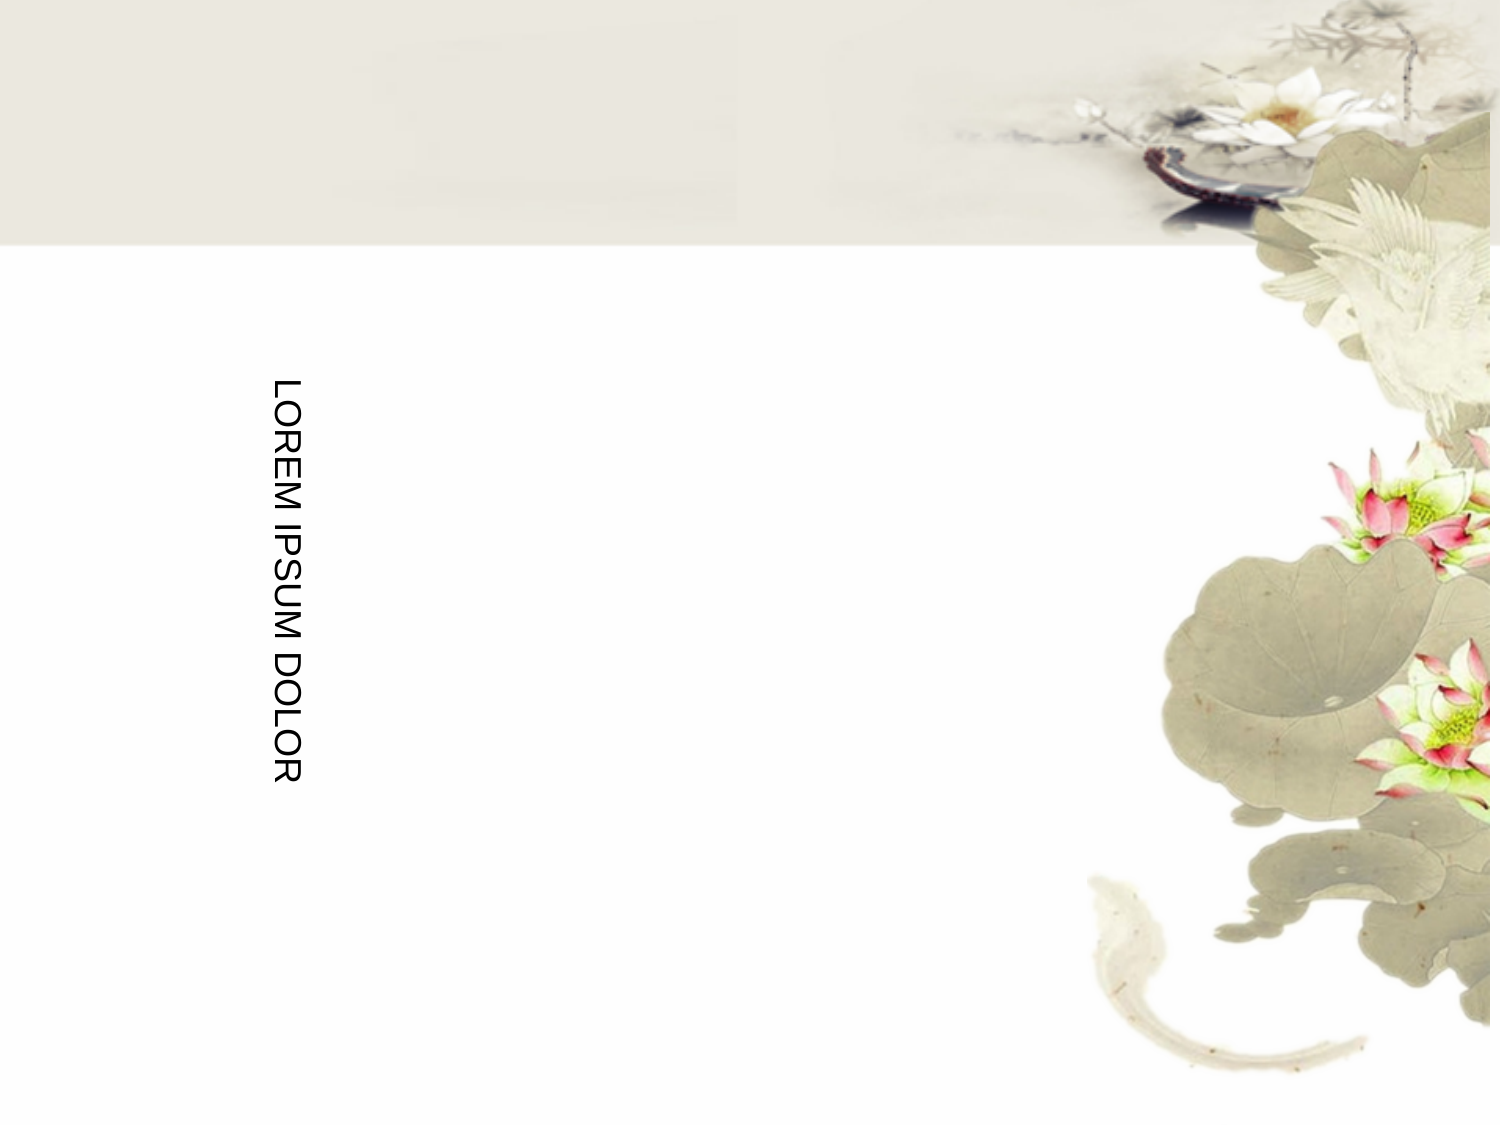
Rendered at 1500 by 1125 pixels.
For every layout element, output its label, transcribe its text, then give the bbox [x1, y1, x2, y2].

text_box LOREM IPSUM DOLOR [259, 246, 321, 917]
picture [0, 0, 1500, 1125]
